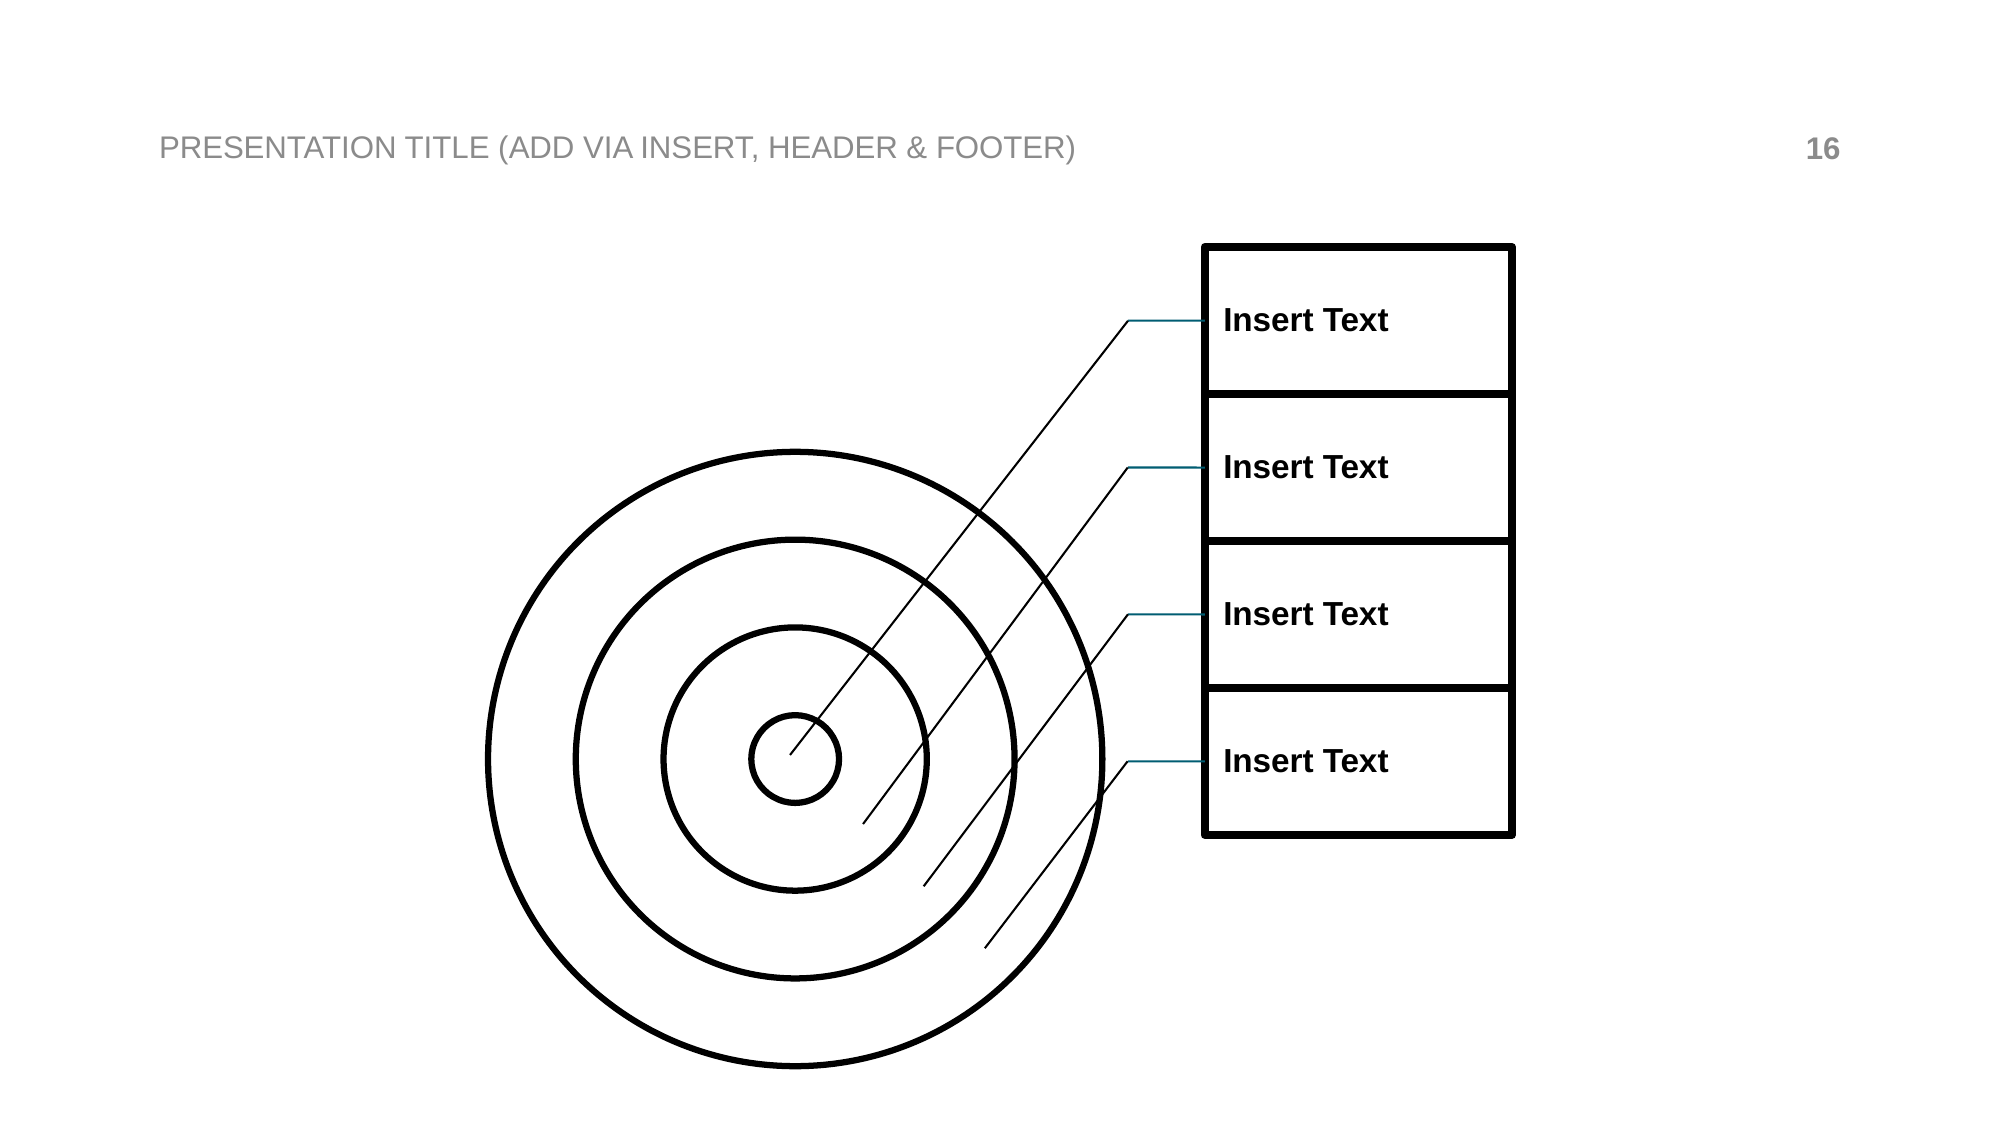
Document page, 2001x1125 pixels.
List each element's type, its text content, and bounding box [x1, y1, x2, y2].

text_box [333, 247, 1667, 1067]
footer PRESENTATION TITLE (ADD VIA INSERT, HEADER & FOOTER) [159, 127, 1337, 165]
slide_number 16 [1611, 128, 1841, 167]
